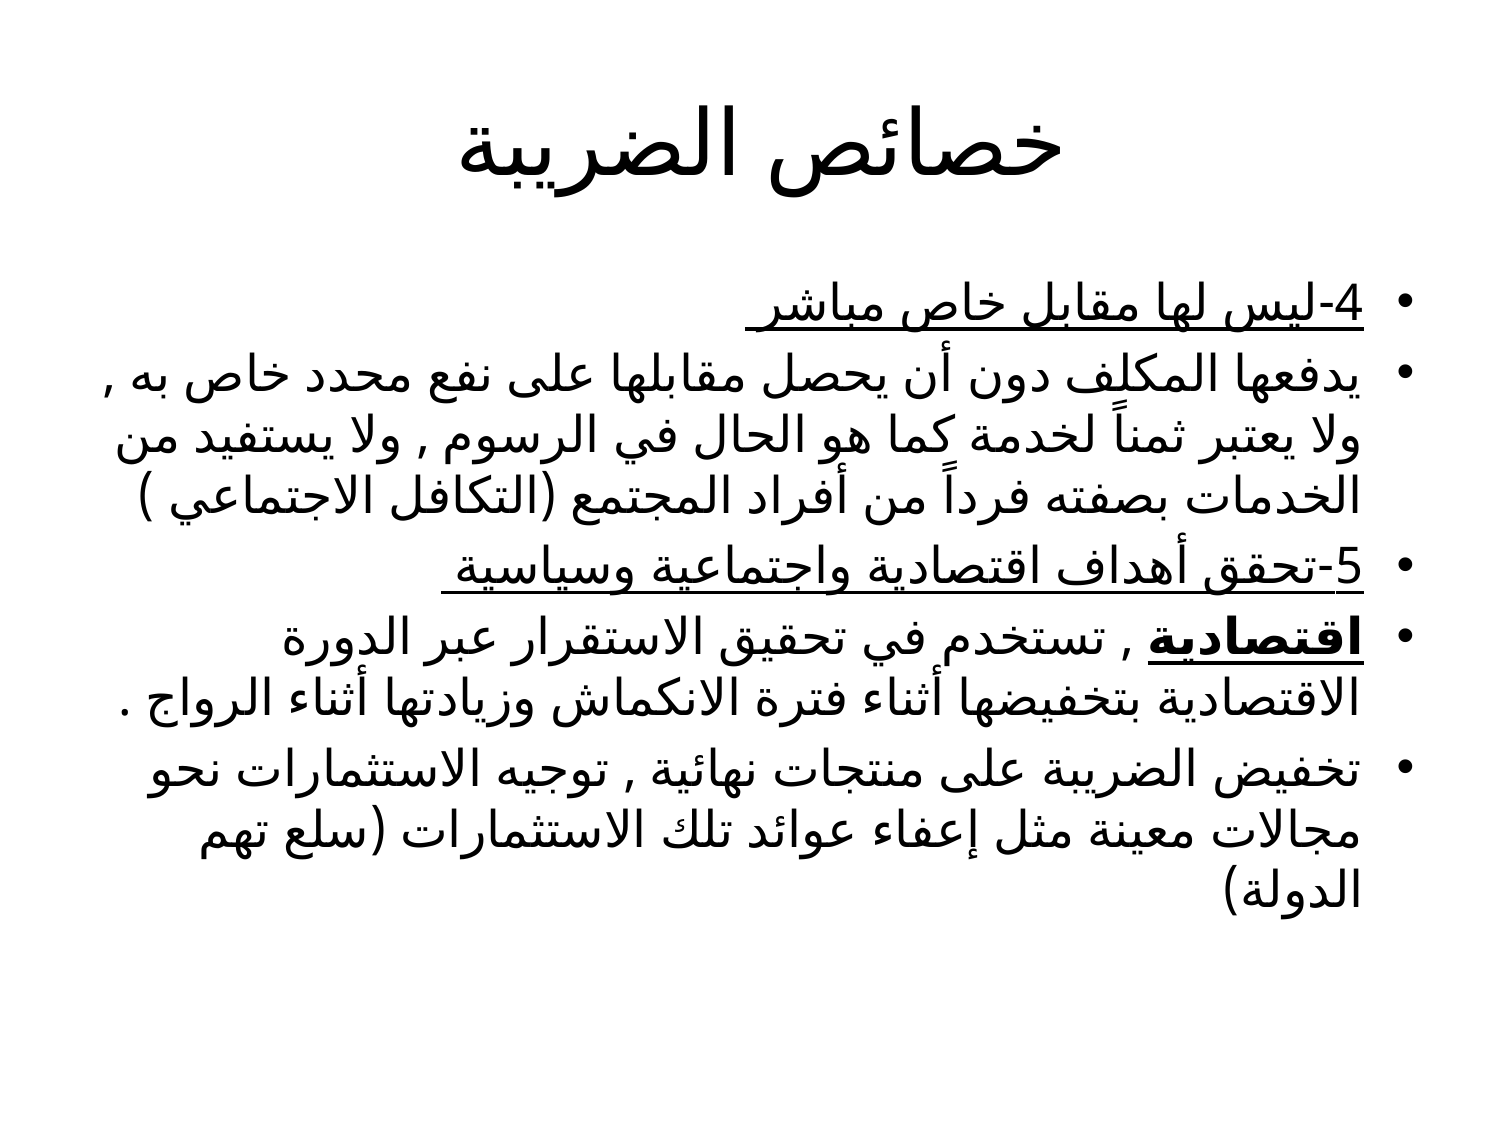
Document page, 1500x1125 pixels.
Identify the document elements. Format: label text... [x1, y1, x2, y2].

title خصائص الضريبة [75, 45, 1425, 233]
list 4-ليس لها مقابل خاص مباشر يدفعها المكلف دون أن يحصل مقابلها على نفع محدد خاص به , ولا يعتبر ثمناً لخدمة كما هو الحال في الرسوم , ولا يستفيد من الخدمات بصفته فرداً من أفراد المجتمع (التكافل الاجتماعي ) 5-تحقق أهداف اقتصادية واجتماعية وسياسية اقتصادية , تستخدم في تحقيق الاستقرار عبر الدورة الاقتصادية بتخفيضها أثناء فترة الانكماش وزيادتها أثناء الرواج . تخفيض الضريبة على منتجات نهائية , توجيه الاستثمارات نحو مجالات معينة مثل إعفاء عوائد تلك الاستثمارات (سلع تهم الدولة) [75, 262, 1425, 1005]
